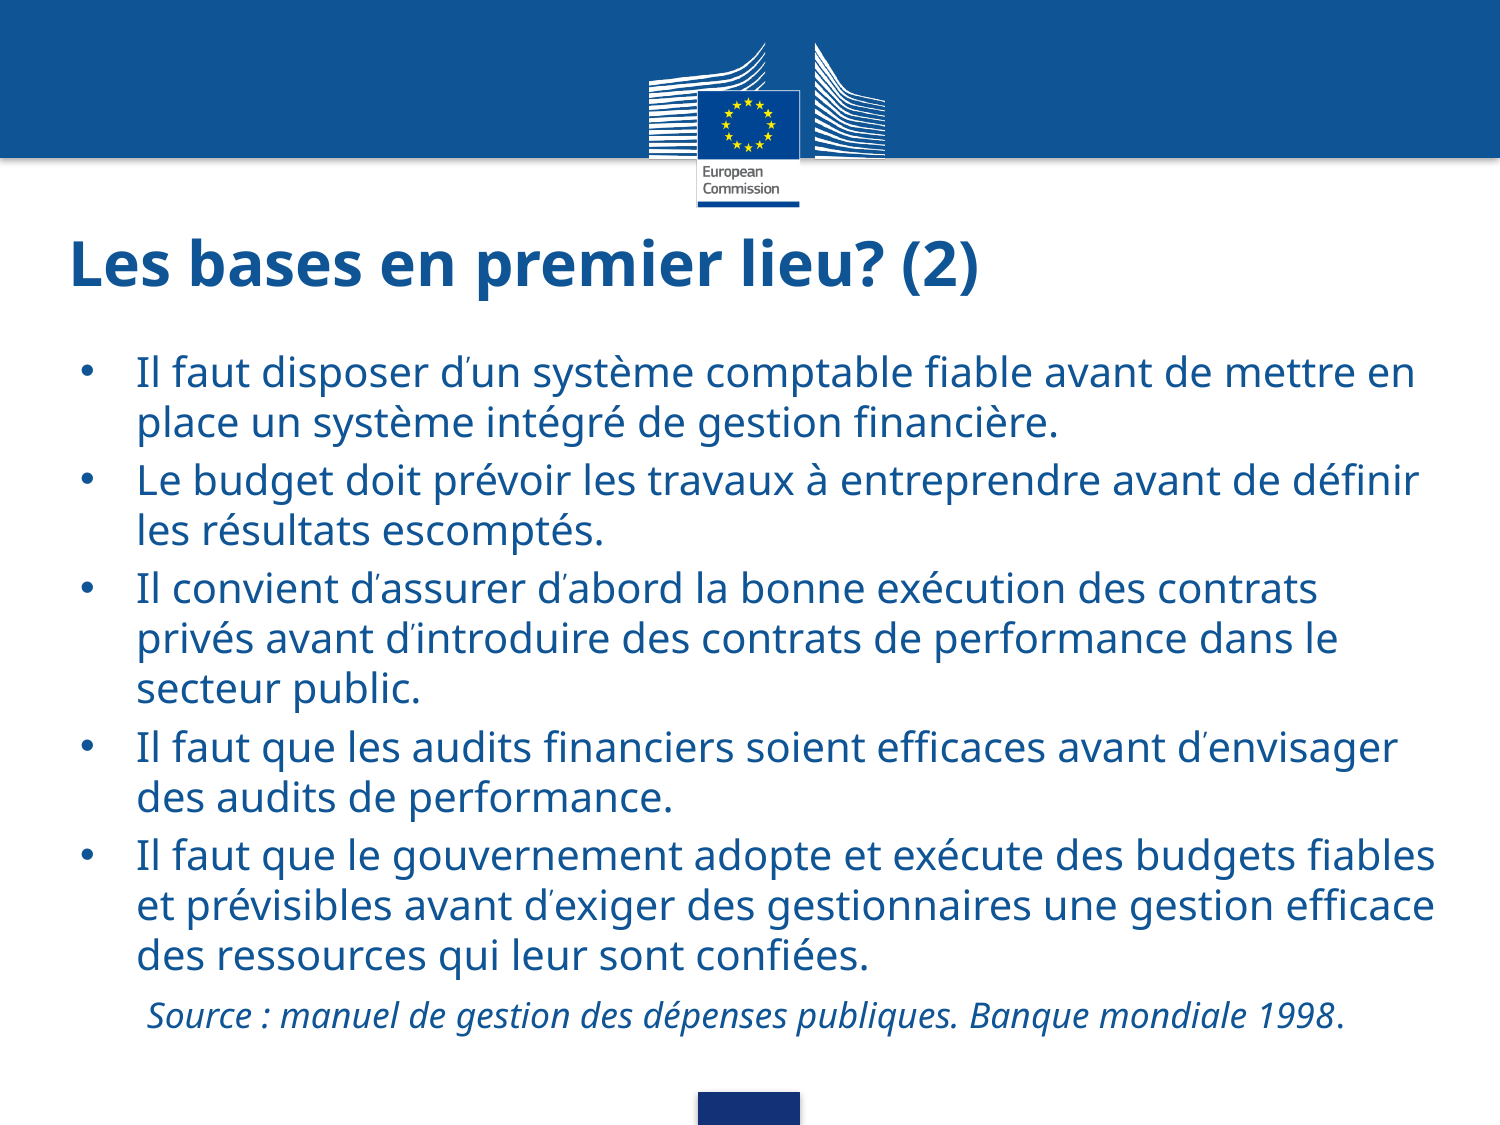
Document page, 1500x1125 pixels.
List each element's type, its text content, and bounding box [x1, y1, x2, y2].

picture [649, 42, 885, 184]
title Les bases en premier lieu? (2) [52, 184, 1404, 339]
list Il faut disposer d’un système comptable fiable avant de mettre en place un système intégré de gestion financière. Le budget doit prévoir les travaux à entreprendre avant de définir les résultats escomptés. Il convient d’assurer d’abord la bonne exécution des contrats privés avant d’introduire des contrats de performance dans le secteur public. Il faut que les audits financiers soient efficaces avant d’envisager des audits de performance. Il faut que le gouvernement adopte et exécute des budgets fiables et prévisibles avant d’exiger des gestionnaires une gestion efficace des ressources qui leur sont confiées. Source : manuel de gestion des dépenses publiques. Banque mondiale 1998. [64, 337, 1459, 1012]
